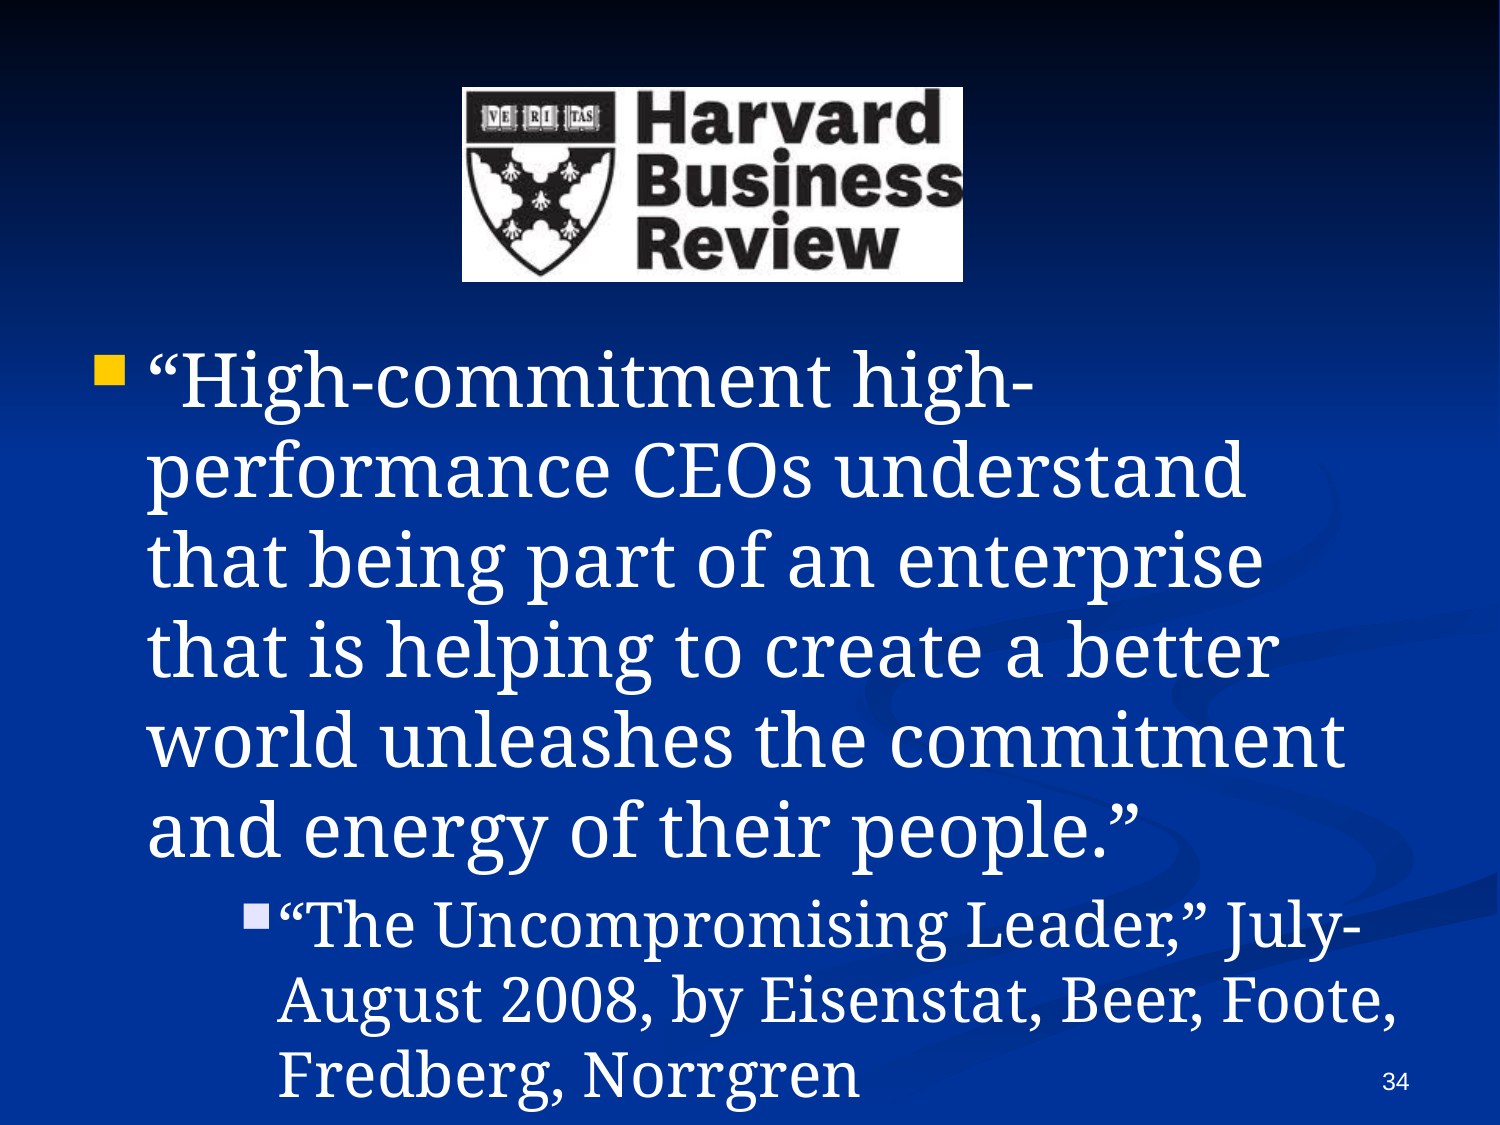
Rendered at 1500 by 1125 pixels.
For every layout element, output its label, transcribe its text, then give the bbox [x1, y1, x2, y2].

slide_number 34 [1074, 1024, 1426, 1104]
list “High-commitment high-performance CEOs understand that being part of an enterprise that is helping to create a better world unleashes the commitment and energy of their people.” “The Uncompromising Leader,” July-August 2008, by Eisenstat, Beer, Foote, Fredberg, Norrgren [74, 324, 1426, 1038]
picture [462, 87, 963, 282]
title [74, 99, 1426, 301]
